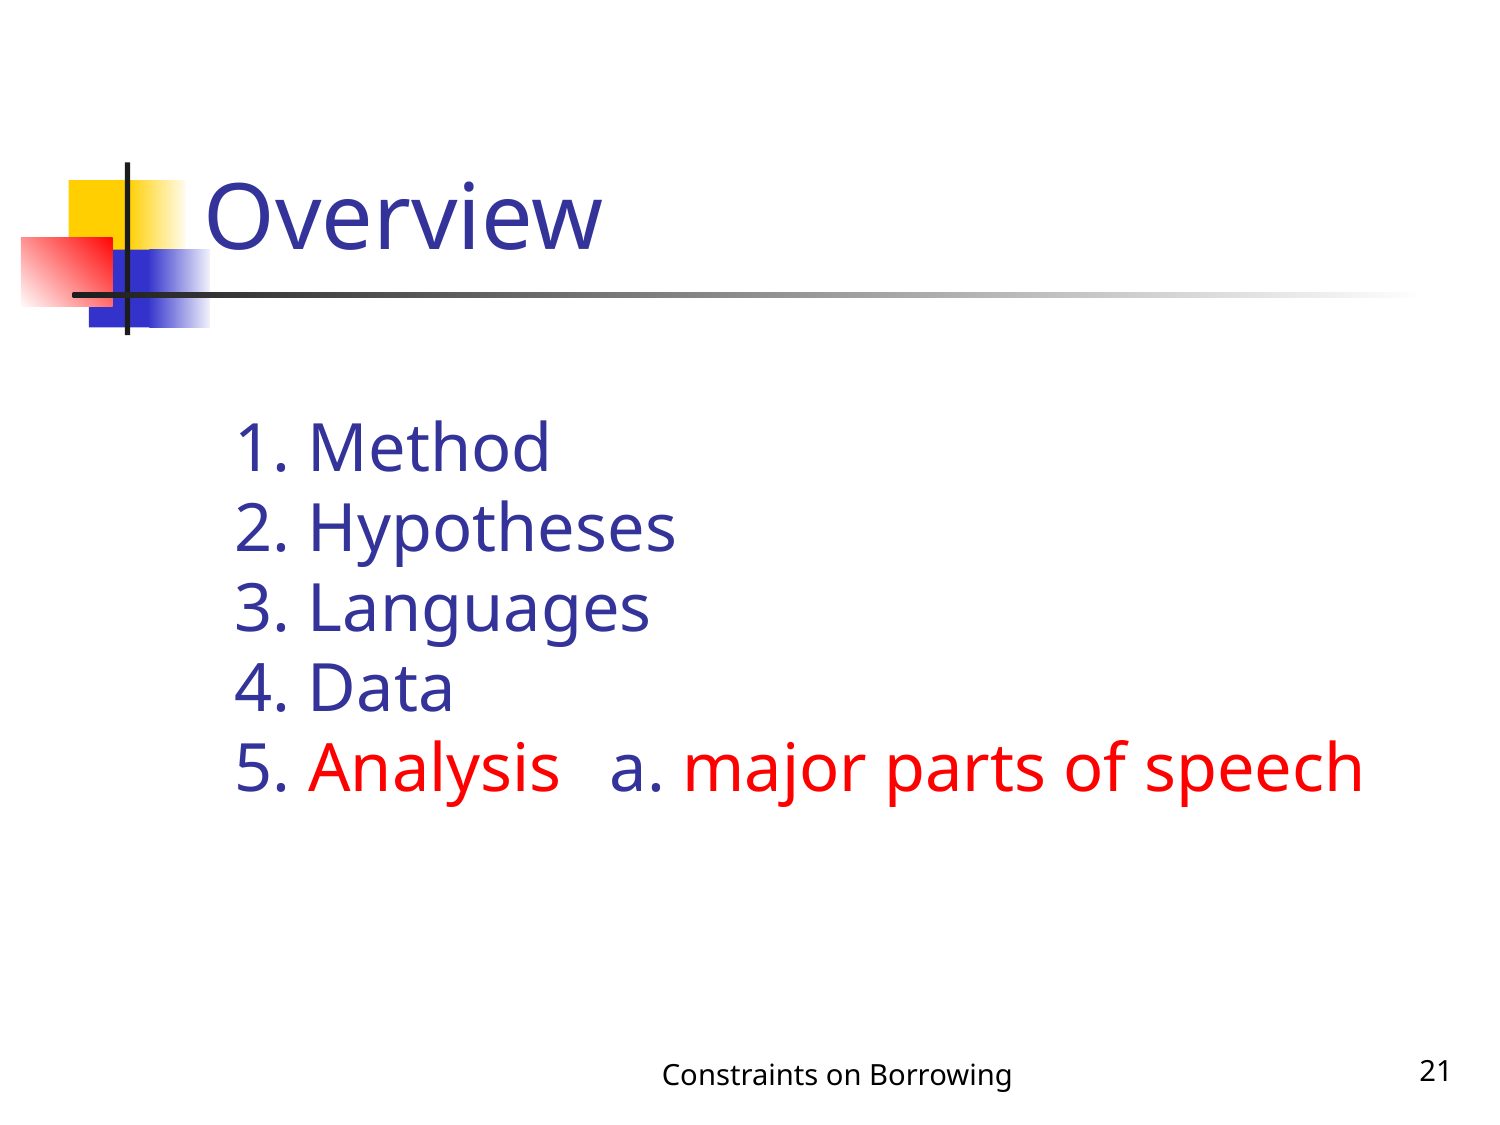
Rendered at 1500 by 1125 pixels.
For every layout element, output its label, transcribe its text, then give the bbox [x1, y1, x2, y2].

footer Constraints on Borrowing [599, 1023, 1076, 1100]
text_box 1. Method 2. Hypotheses 3. Languages 4. Data 5. Analysis a. major parts of speech [219, 397, 1438, 812]
slide_number 21 [1154, 1023, 1468, 1100]
title Overview [188, 34, 1468, 276]
